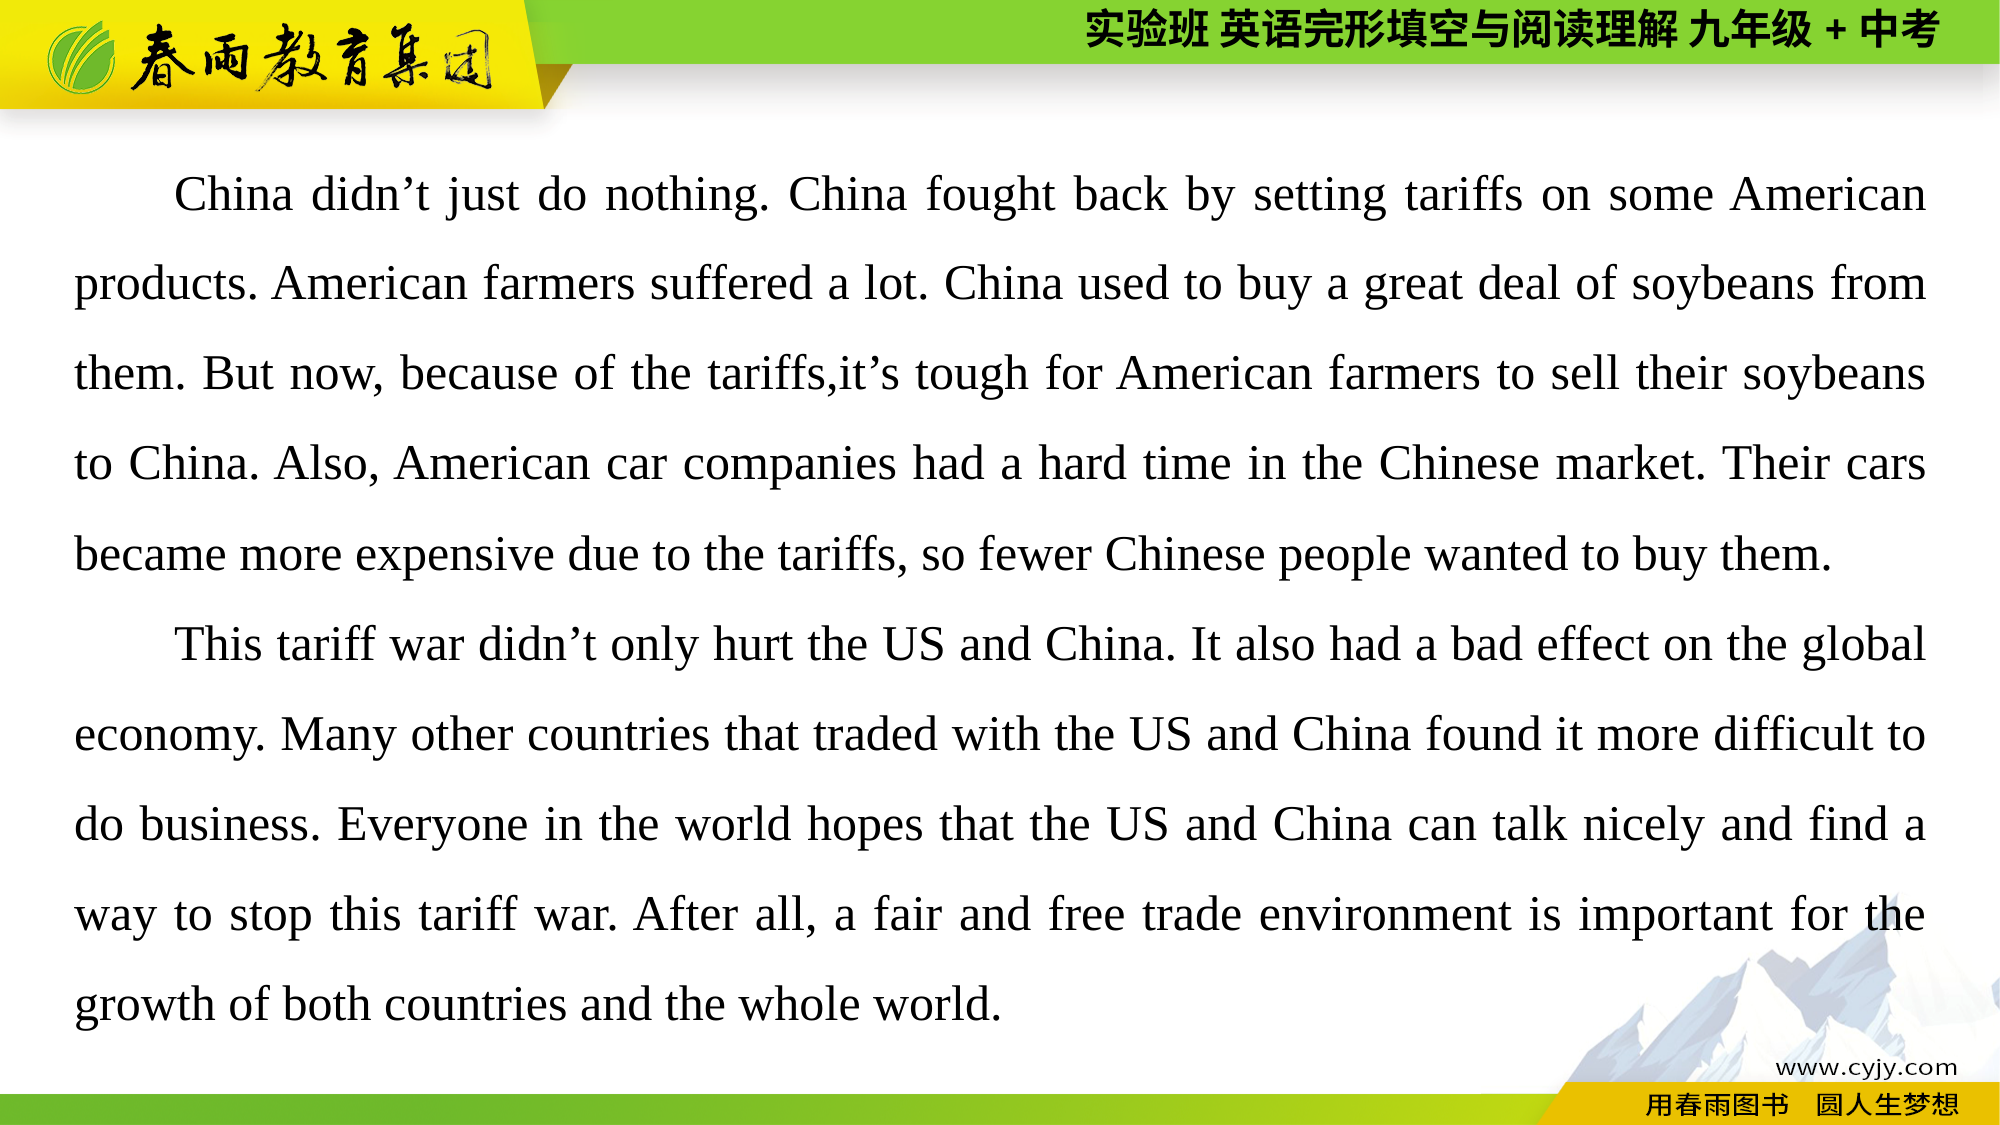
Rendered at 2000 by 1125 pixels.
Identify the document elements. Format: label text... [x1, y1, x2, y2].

list China didn’t just do nothing. China fought back by setting tariffs on some American products. American farmers suffered a lot. China used to buy a great deal of soybeans from them. But now, because of the tariffs,it’s tough for American farmers to sell their soybeans to China. Also, American car companies had a hard time in the Chinese market. Their cars became more expensive due to the tariffs, so fewer Chinese people wanted to buy them. This tariff war didn’t only hurt the US and China. It also had a bad effect on the global economy. Many other countries that traded with the US and China found it more difficult to do business. Everyone in the world hopes that the US and China can talk nicely and find a way to stop this tariff war. After all, a fair and free trade environment is important for the growth of both countries and the whole world. [59, 122, 1944, 1047]
picture [0, 0, 2000, 1125]
